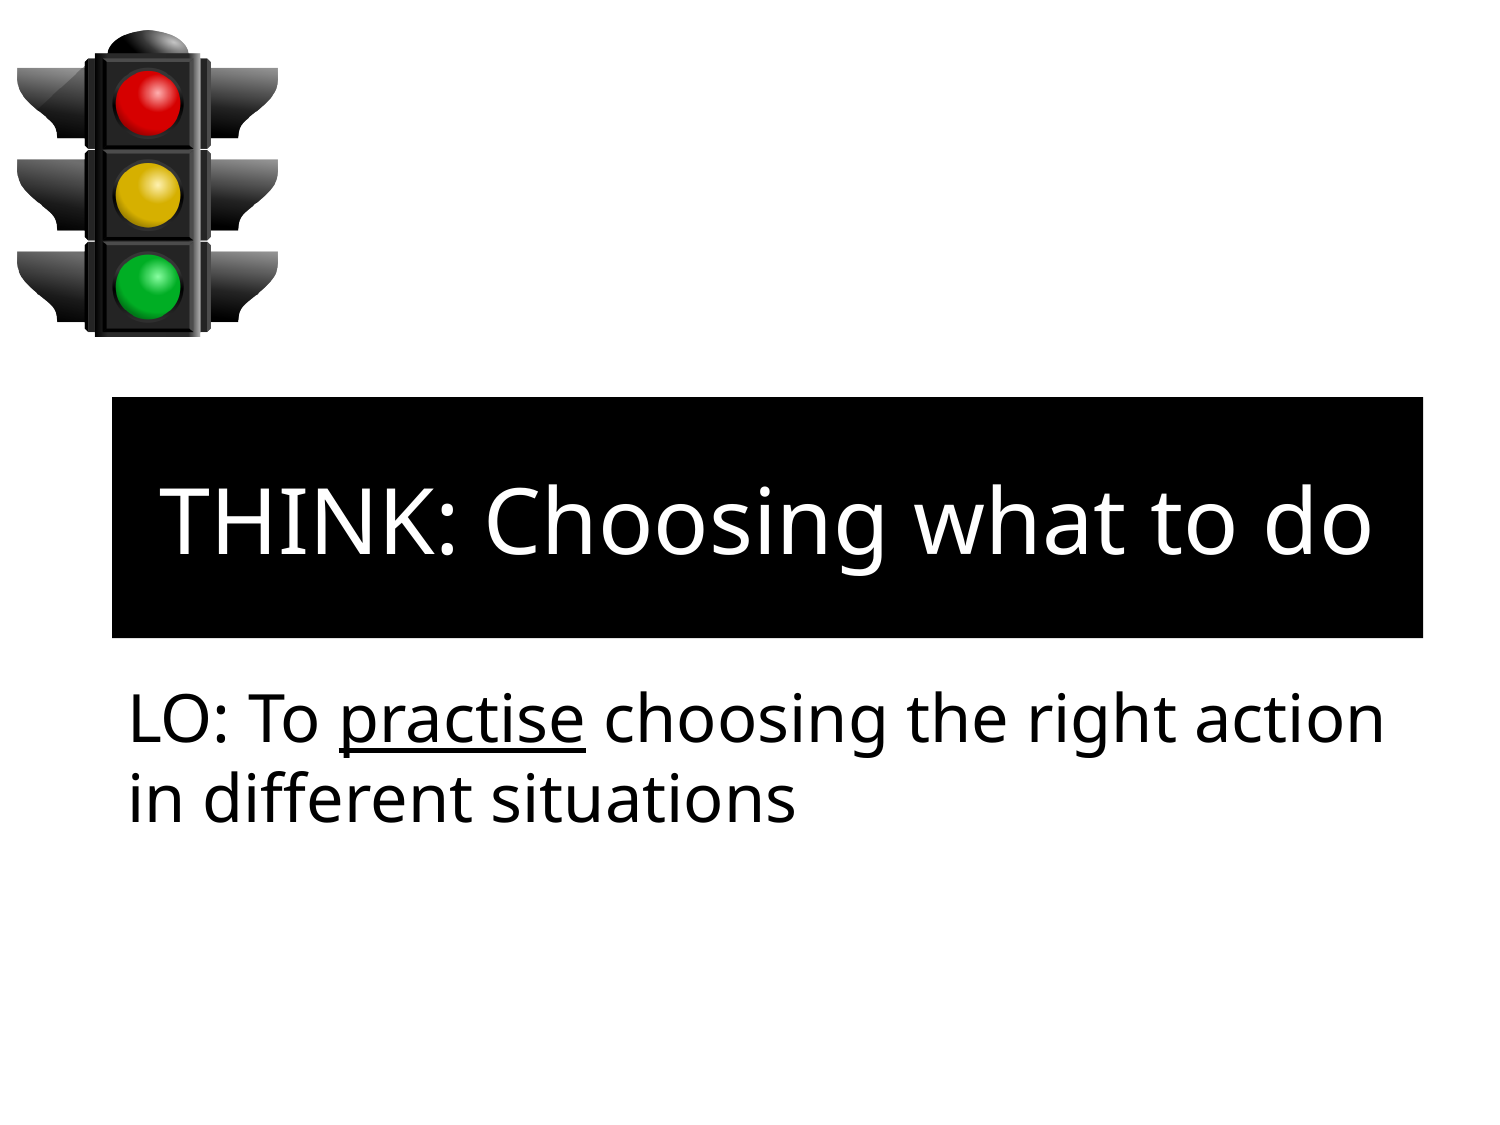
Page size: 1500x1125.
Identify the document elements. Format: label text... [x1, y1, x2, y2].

subtitle LO: To practise choosing the right action in different situations [112, 668, 1424, 957]
picture [17, 30, 278, 337]
title THINK: Choosing what to do [112, 397, 1424, 639]
